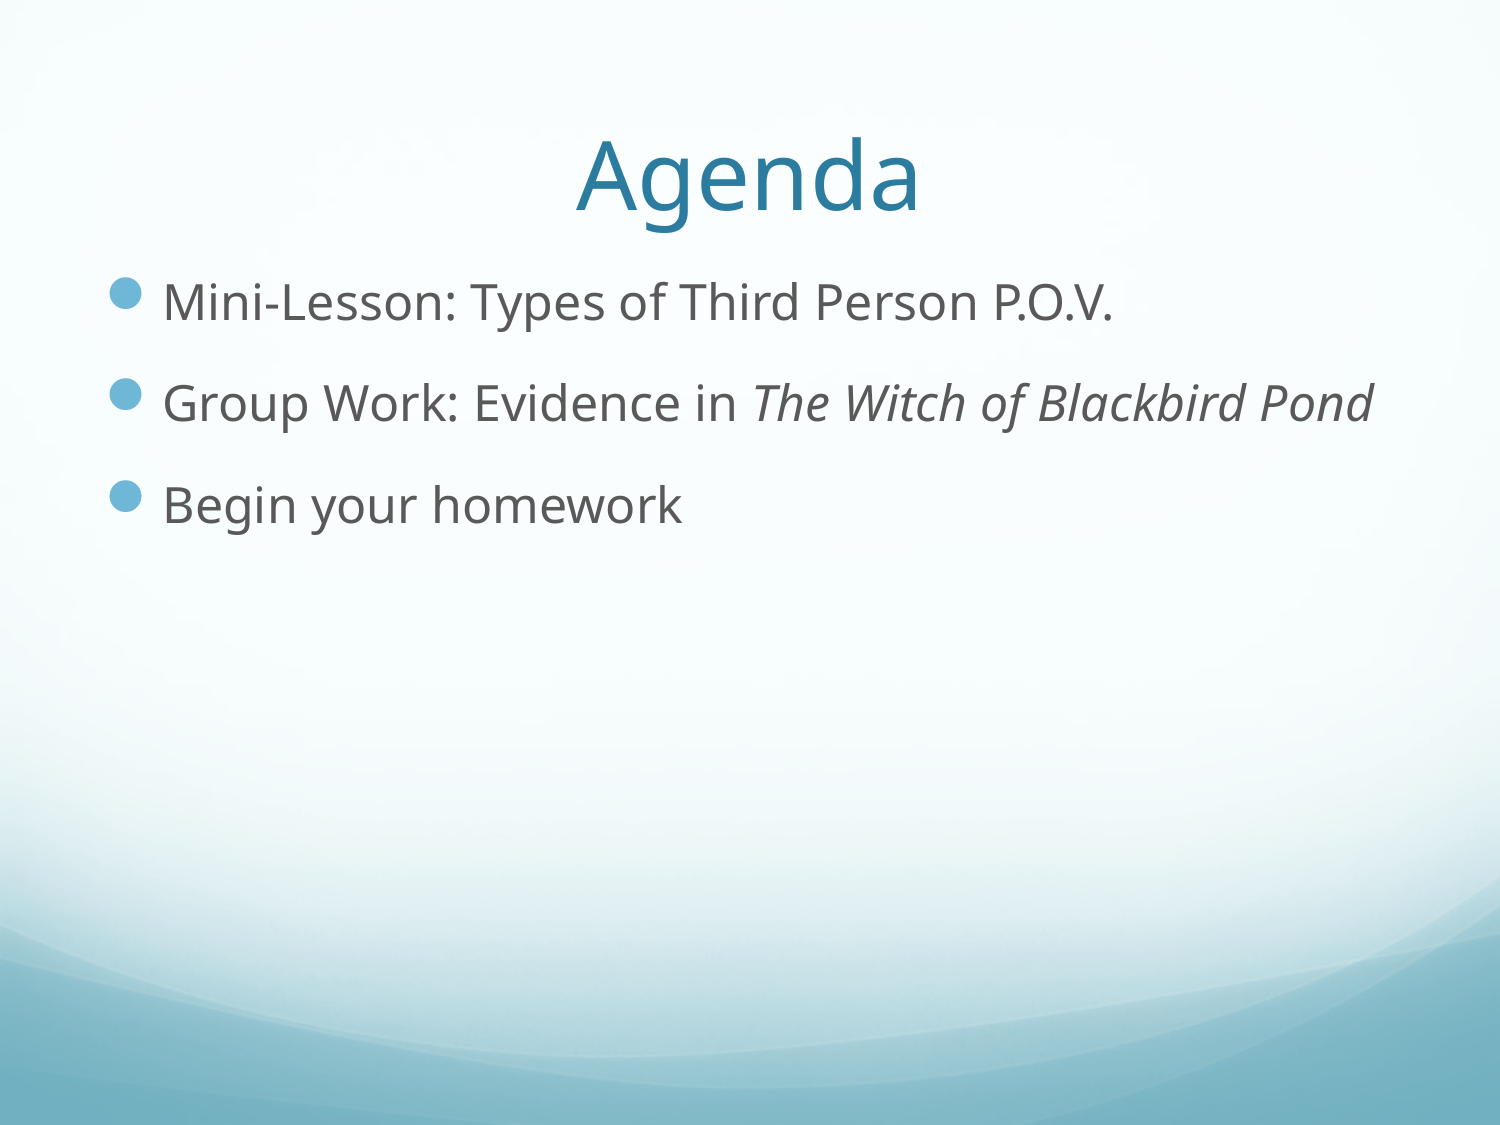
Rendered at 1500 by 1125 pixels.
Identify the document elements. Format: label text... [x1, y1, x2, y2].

list Mini-Lesson: Types of Third Person P.O.V. Group Work: Evidence in The Witch of Blackbird Pond Begin your homework [90, 262, 1410, 975]
title Agenda [90, 17, 1410, 237]
